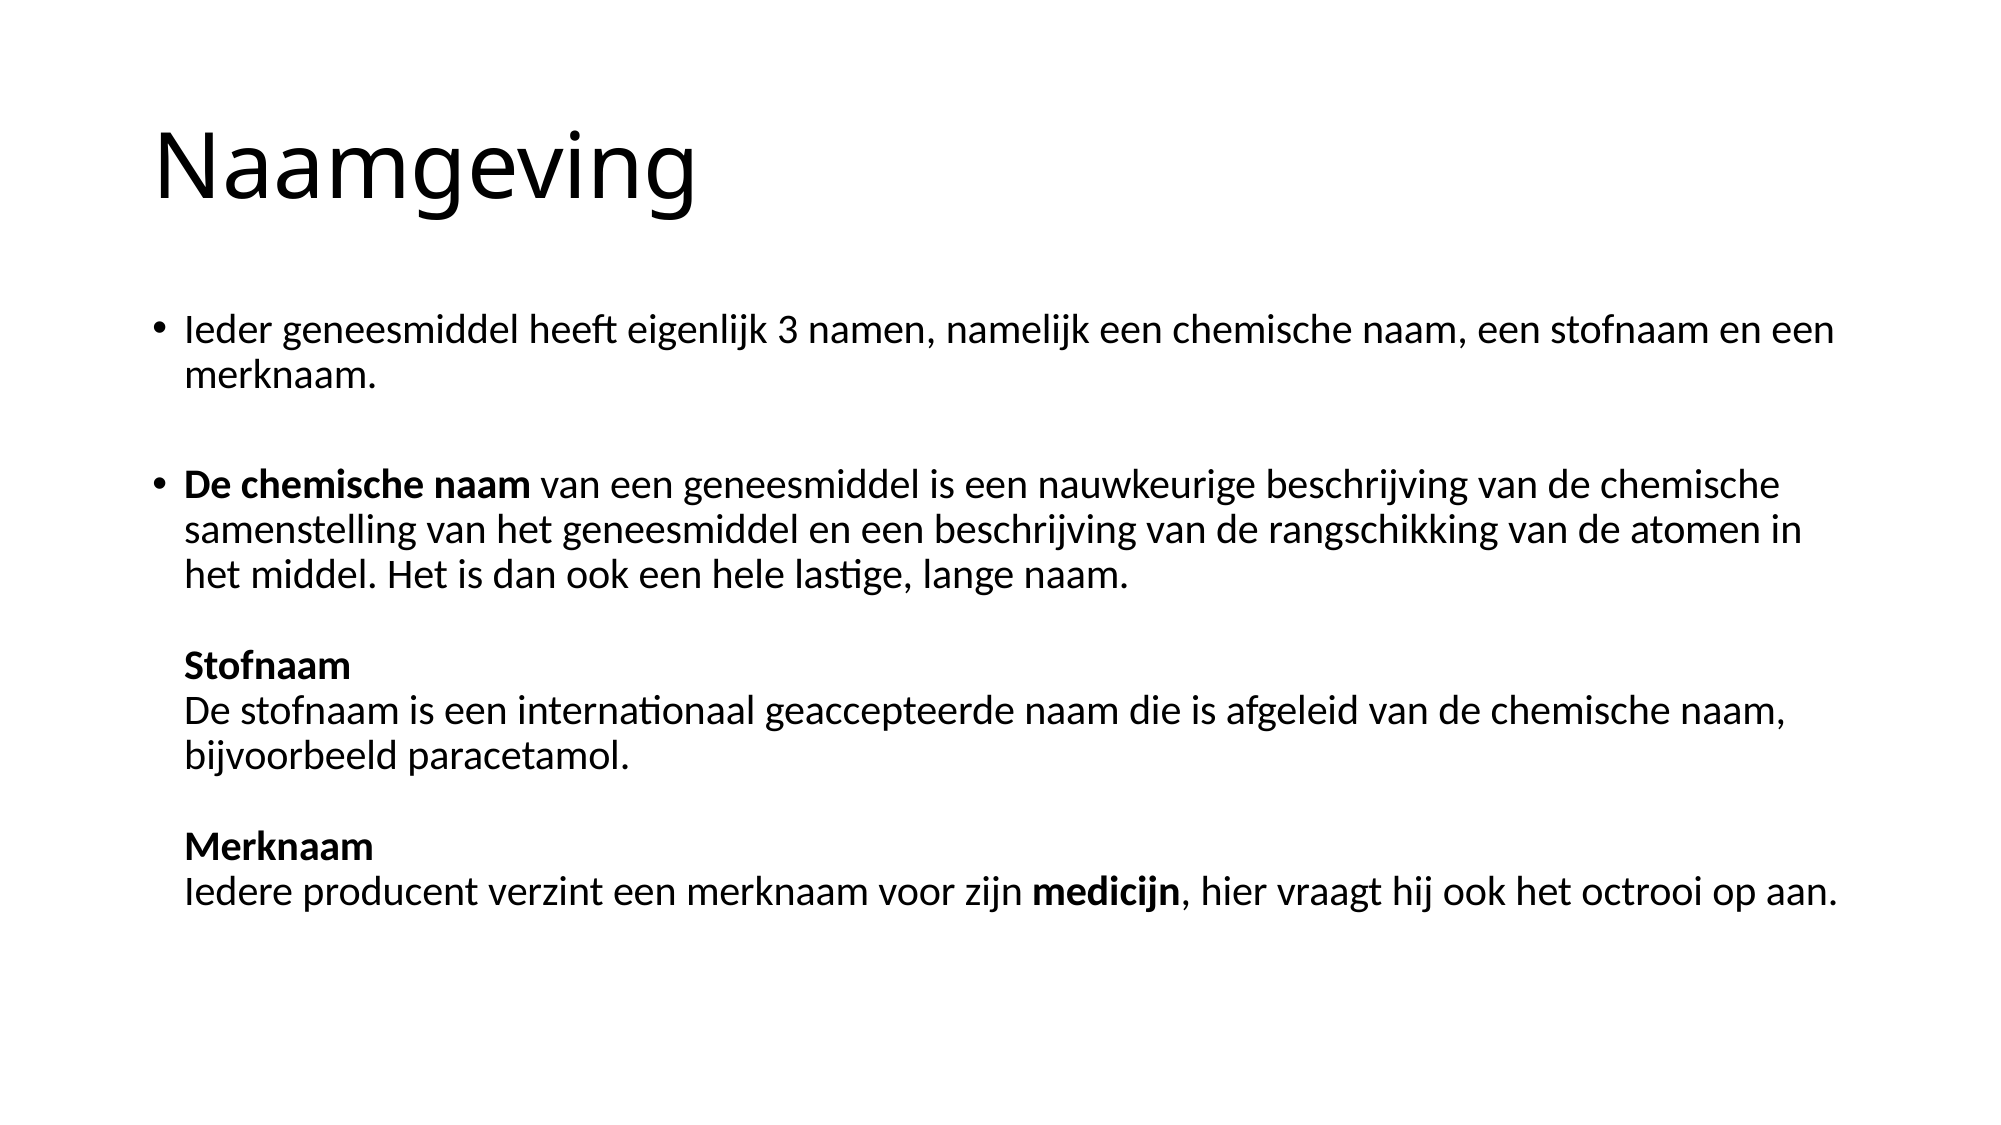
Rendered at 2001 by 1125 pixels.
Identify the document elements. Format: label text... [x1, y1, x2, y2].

title Naamgeving [137, 59, 1863, 278]
list Ieder geneesmiddel heeft eigenlijk 3 namen, namelijk een chemische naam, een stofnaam en een merknaam. De chemische naam van een geneesmiddel is een nauwkeurige beschrijving van de chemische samenstelling van het geneesmiddel en een beschrijving van de rangschikking van de atomen in het middel. Het is dan ook een hele lastige, lange naam. Stofnaam De stofnaam is een internationaal geaccepteerde naam die is afgeleid van de chemische naam, bijvoorbeeld paracetamol. Merknaam Iedere producent verzint een merknaam voor zijn medicijn, hier vraagt hij ook het octrooi op aan. [137, 299, 1863, 1014]
